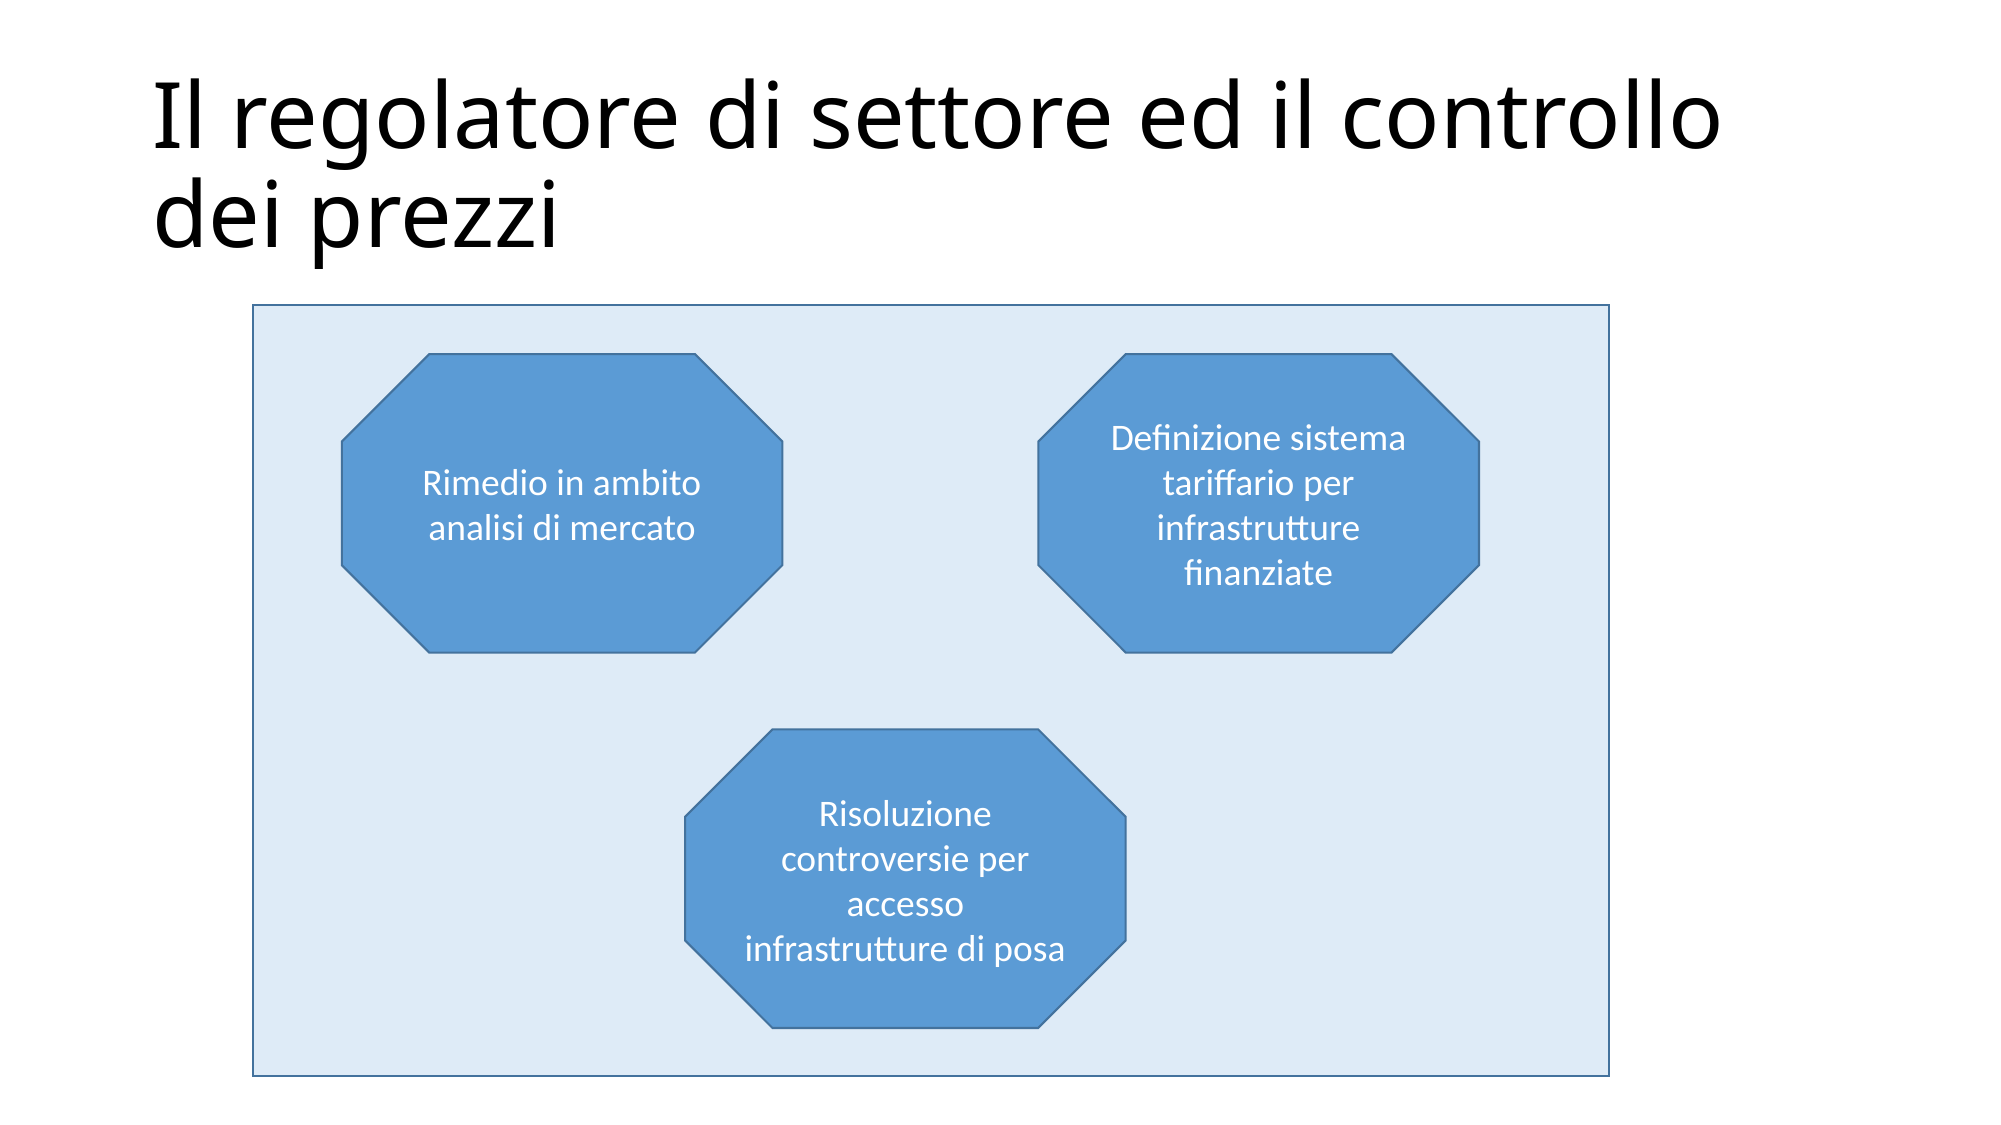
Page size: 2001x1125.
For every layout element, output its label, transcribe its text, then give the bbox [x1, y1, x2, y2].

text_box Rimedio in ambito analisi di mercato [340, 353, 784, 654]
text_box Risoluzione controversie per accesso infrastrutture di posa [684, 728, 1127, 1030]
title Il regolatore di settore ed il controllo dei prezzi [137, 59, 1863, 278]
text_box [252, 304, 1610, 1077]
text_box Definizione sistema tariffario per infrastrutture finanziate [1037, 353, 1481, 654]
